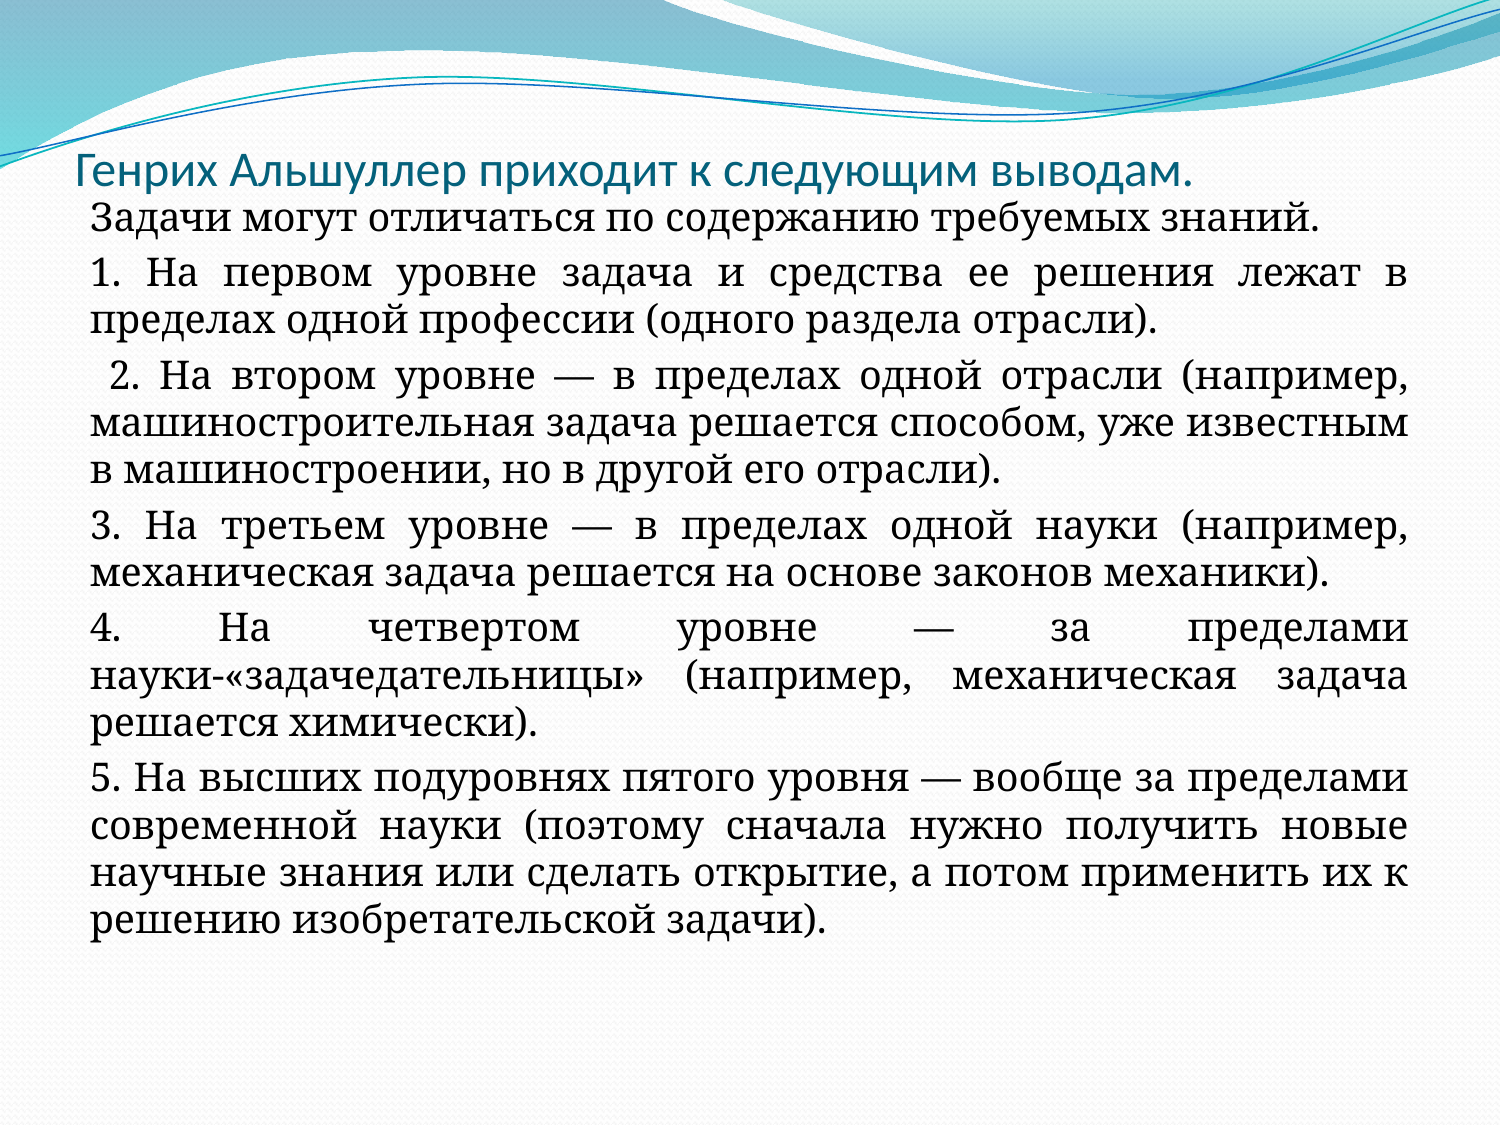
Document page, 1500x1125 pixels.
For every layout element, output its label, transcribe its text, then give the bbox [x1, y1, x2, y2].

list Задачи могут отличаться по содержанию требуемых знаний. 1. На первом уровне задача и средства ее решения лежат в пределах одной профессии (одного раздела отрасли). 2. На втором уровне — в пределах одной отрасли (например, машиностроительная задача решается способом, уже известным в машиностроении, но в другой его отрасли). 3. На третьем уровне — в пределах одной науки (например, механическая задача решается на основе законов механики). 4. На четвертом уровне — за пределами науки-«задачедательницы» (например, механическая задача решается химически). 5. На высших подуровнях пятого уровня — вообще за пределами современной науки (поэтому сначала нужно получить новые научные знания или сделать открытие, а потом применить их к решению изобретательской задачи). [75, 184, 1425, 1063]
title Генрих Альшуллер приходит к следующим выводам. [75, 87, 1425, 184]
